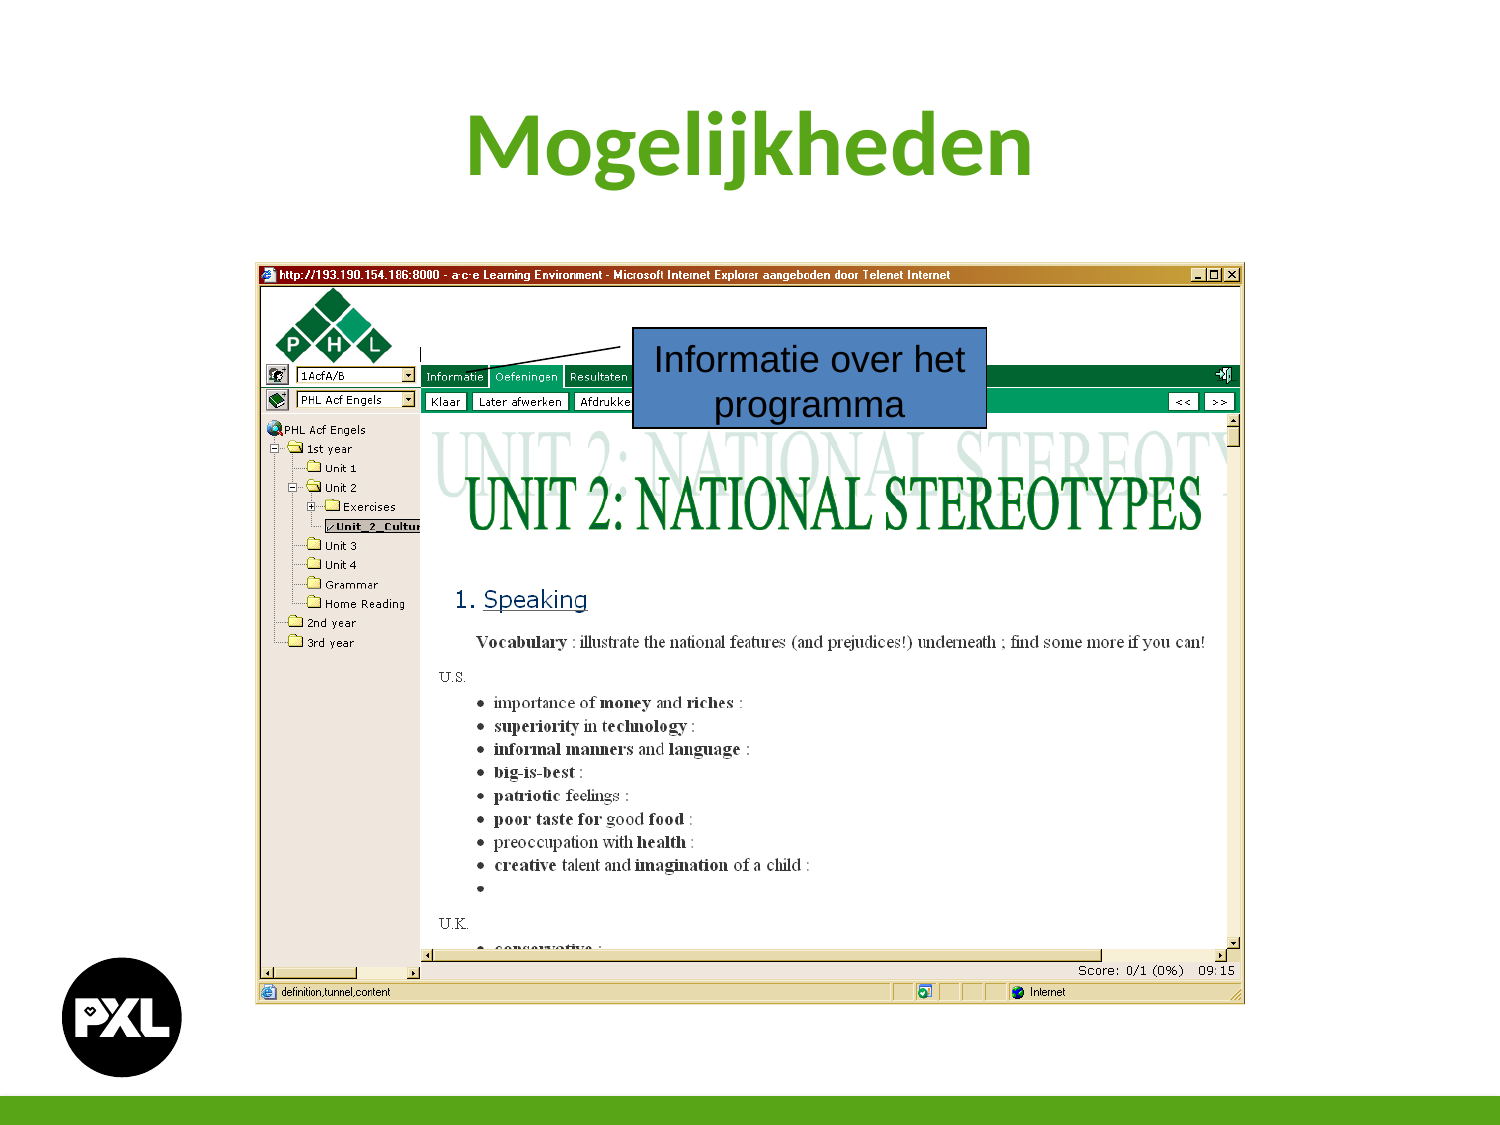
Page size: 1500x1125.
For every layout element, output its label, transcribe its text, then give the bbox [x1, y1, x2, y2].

title Mogelijkheden [75, 45, 1425, 233]
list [254, 262, 1246, 1006]
